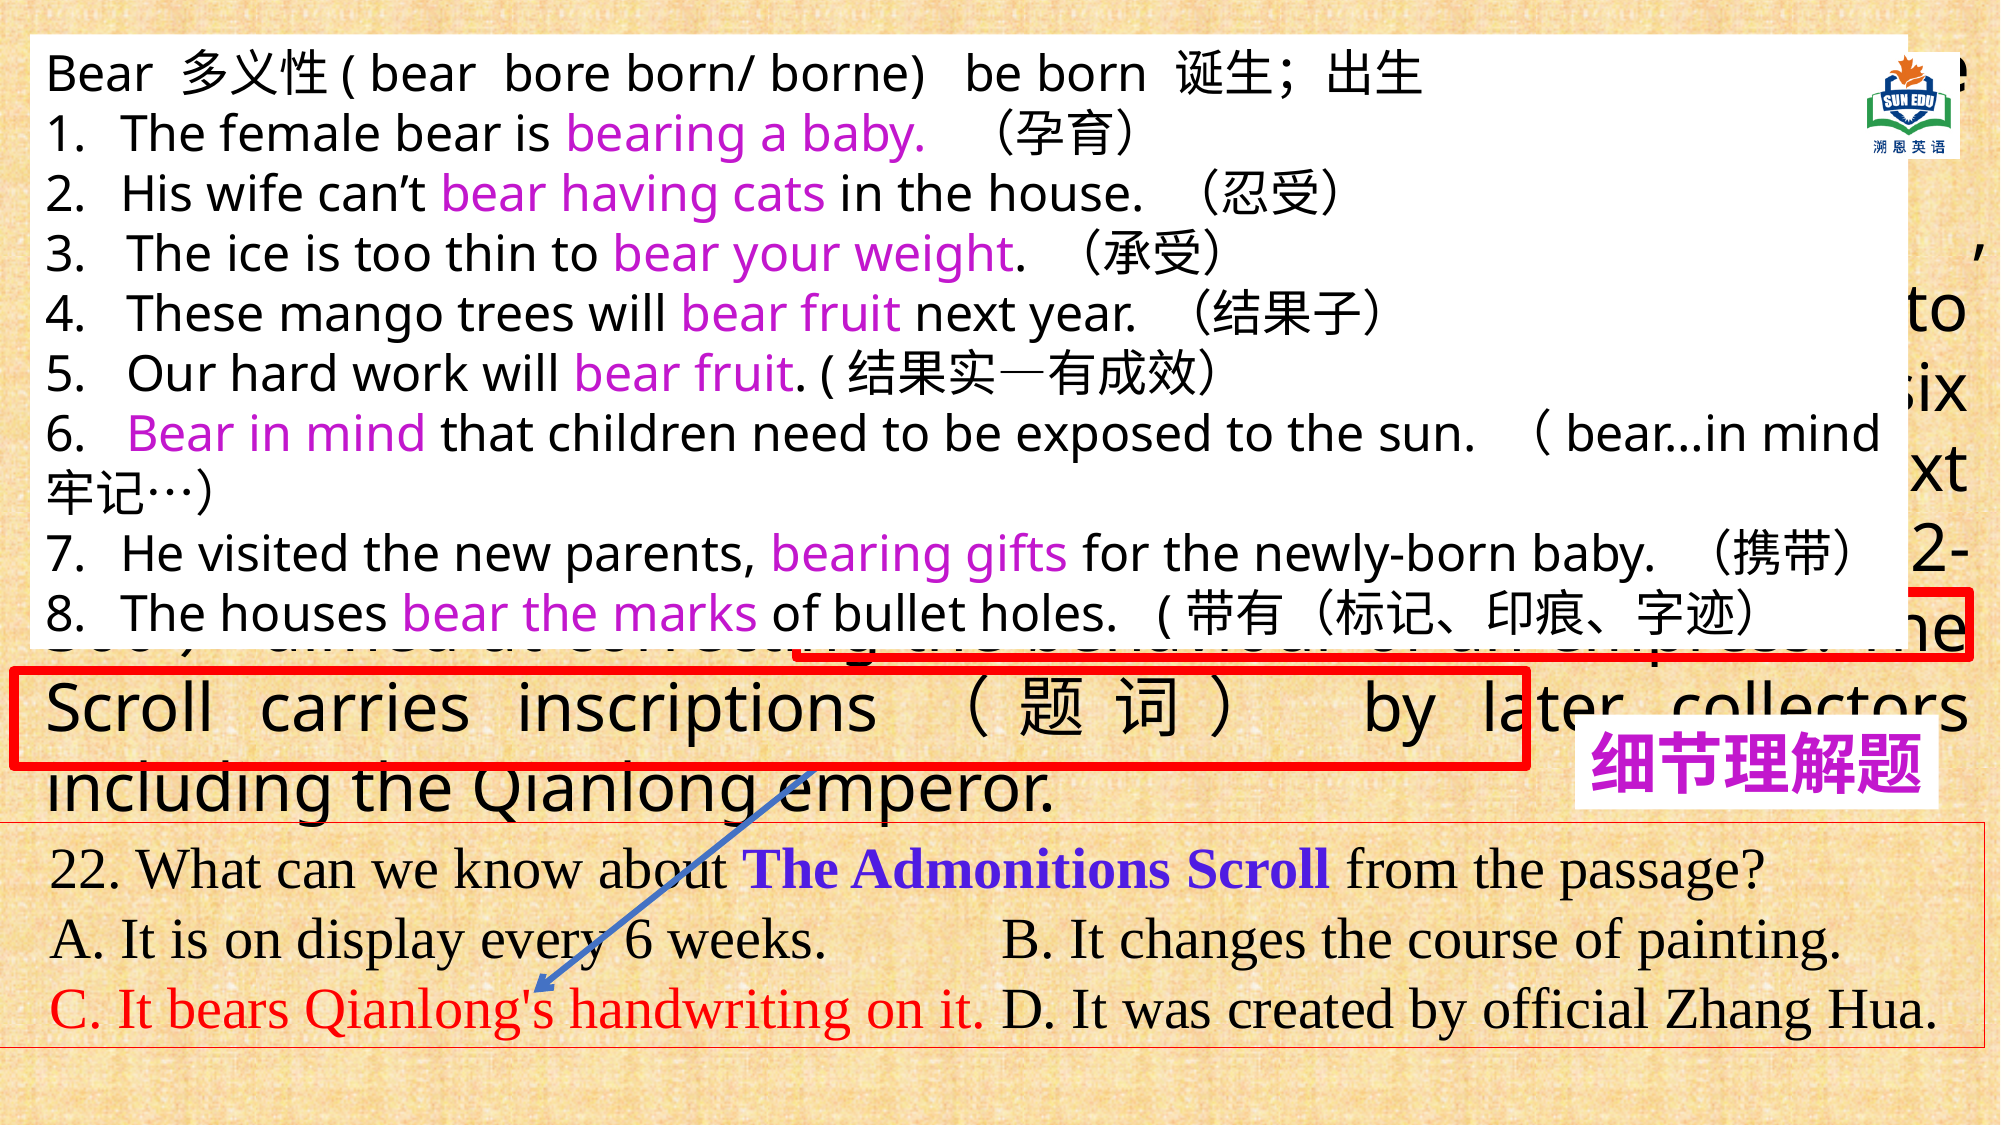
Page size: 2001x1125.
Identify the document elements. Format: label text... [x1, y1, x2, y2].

text_box 22. What can we know about The Admonitions Scroll from the passage? A. It is on display every 6 weeks. B. It changes the course of painting. C. It bears Qianlong's handwriting on it. D. It was created by official Zhang Hua. [0, 822, 1985, 1048]
picture [0, 0, 2001, 1125]
picture [1859, 52, 1960, 159]
text_box [13, 670, 1527, 767]
text_box Bear 多义性( bear bore born/ borne) be born 诞生；出生 The female bear is bearing a baby. （孕育） His wife can’t bear having cats in the house. （忍受） 3. The ice is too thin to bear your weight. （承受） 4. These mango trees will bear fruit next year. （结果子） 5. Our hard work will bear fruit. (结果实—有成效） 6. Bear in mind that children need to be exposed to the sun. （bear…in mind 牢记…） He visited the new parents, bearing gifts for the newly-born baby. （携带） The houses bear the marks of bullet holes. (带有（标记、印痕、字迹） [30, 34, 1909, 650]
text_box [796, 592, 1970, 658]
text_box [533, 766, 818, 993]
text_box 细节理解题 [1575, 714, 1939, 810]
text_box This masterpiece is considered a milestone in Chinese painting history. Traditionally attributed to Gu Kaizhi （about AD345-406）, it probably dates to between AD 400 and700. Due to conservation precautions, it can only be displayed for six weeks a year. The Admonitions Scroll depicts a poetic text composed by an official Zhang Hua（about AD 232-300）aimed at correcting the behaviour of an empress. The Scroll carries inscriptions（题词） by later collectors including the Qianlong emperor. [30, 18, 1987, 833]
